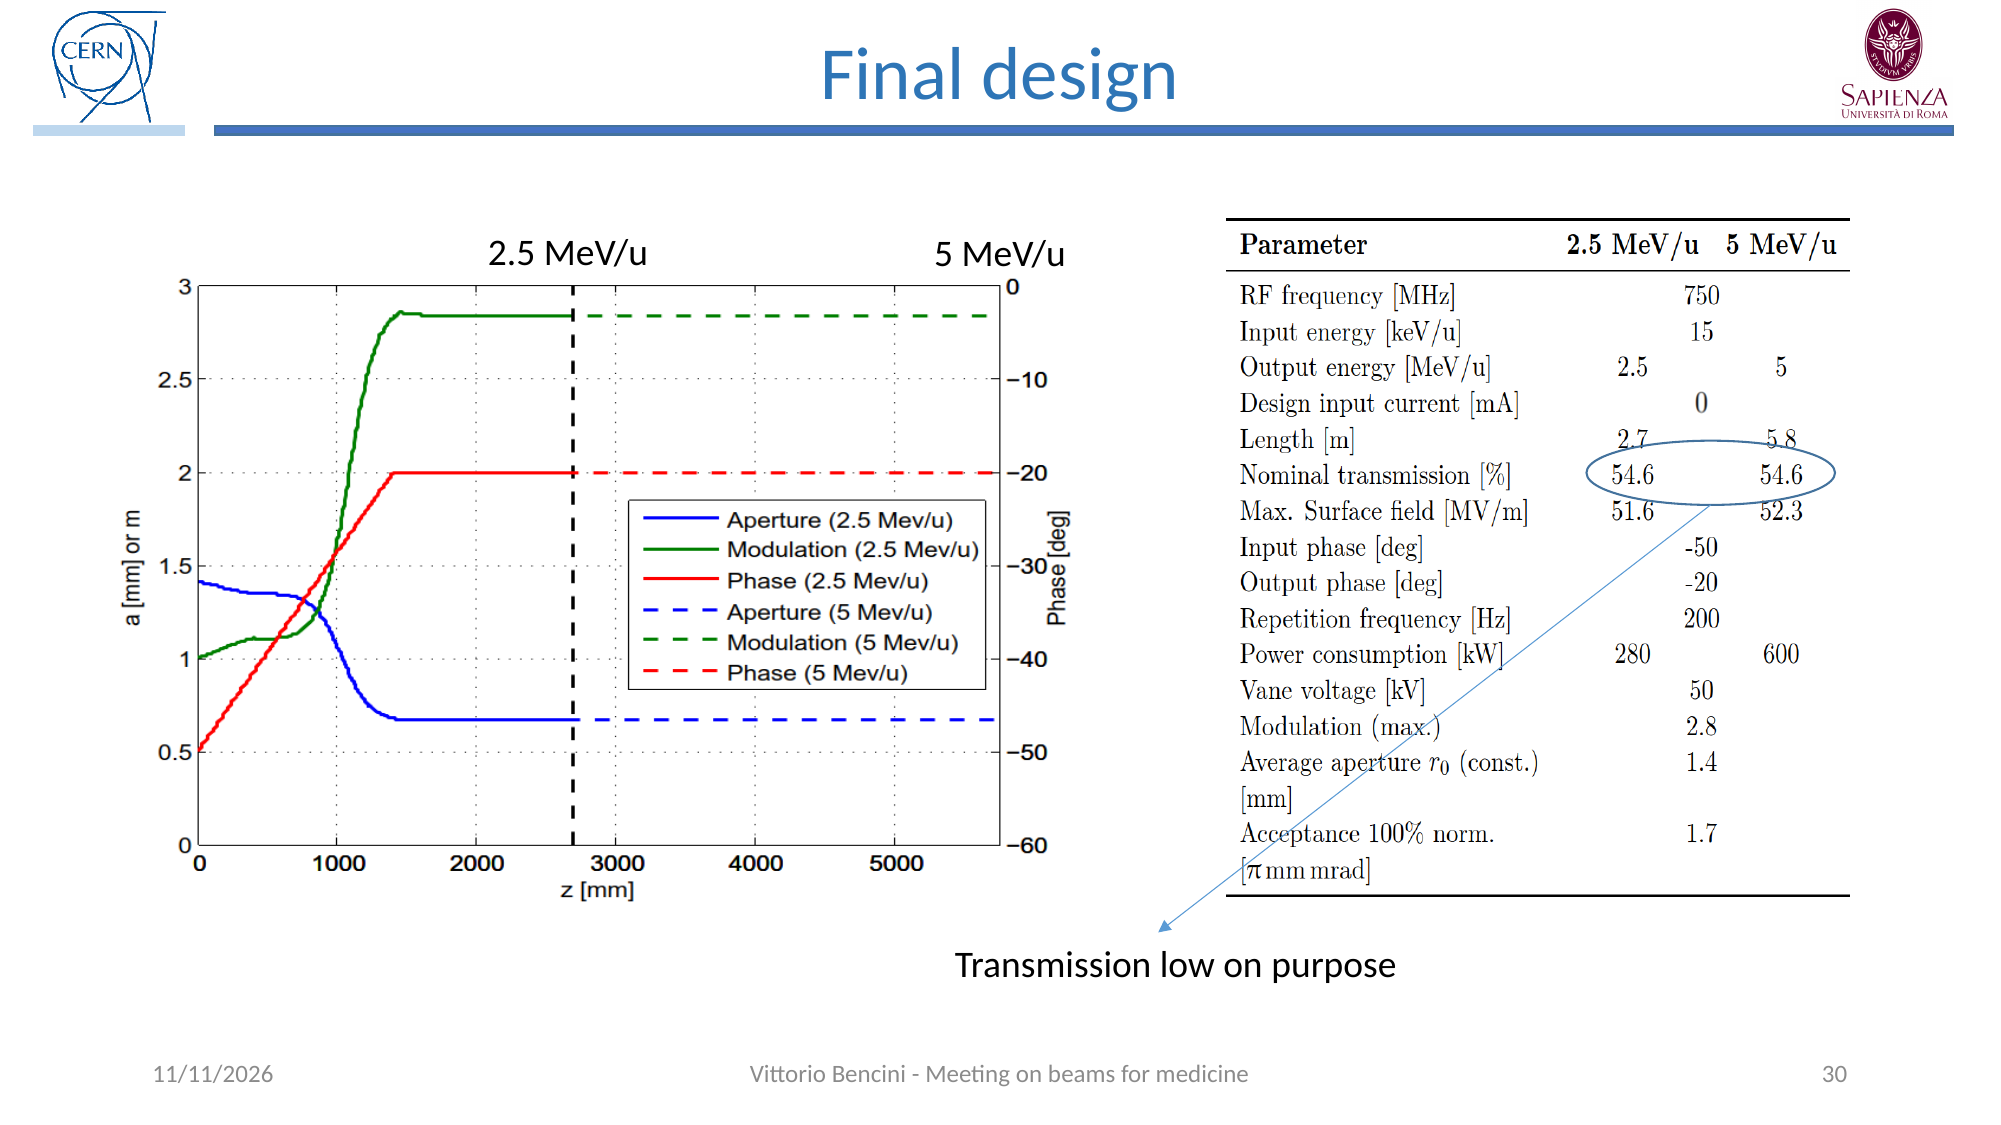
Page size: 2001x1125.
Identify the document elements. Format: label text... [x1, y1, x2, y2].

text_box Transmission low on purpose [940, 932, 1587, 993]
slide_number 30 [1412, 1042, 1863, 1103]
text_box Final design [538, 17, 1461, 123]
text_box [214, 125, 1954, 136]
footer Vittorio Bencini - Meeting on beams for medicine [662, 1042, 1338, 1103]
text_box 2.5 MeV/u [473, 220, 702, 261]
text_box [1158, 504, 1711, 933]
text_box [1834, 0, 1953, 125]
picture [109, 261, 1088, 916]
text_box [1211, 202, 1863, 910]
text_box [33, 125, 185, 136]
picture [52, 10, 166, 123]
text_box 5 MeV/u [885, 221, 1115, 281]
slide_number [137, 1042, 588, 1103]
